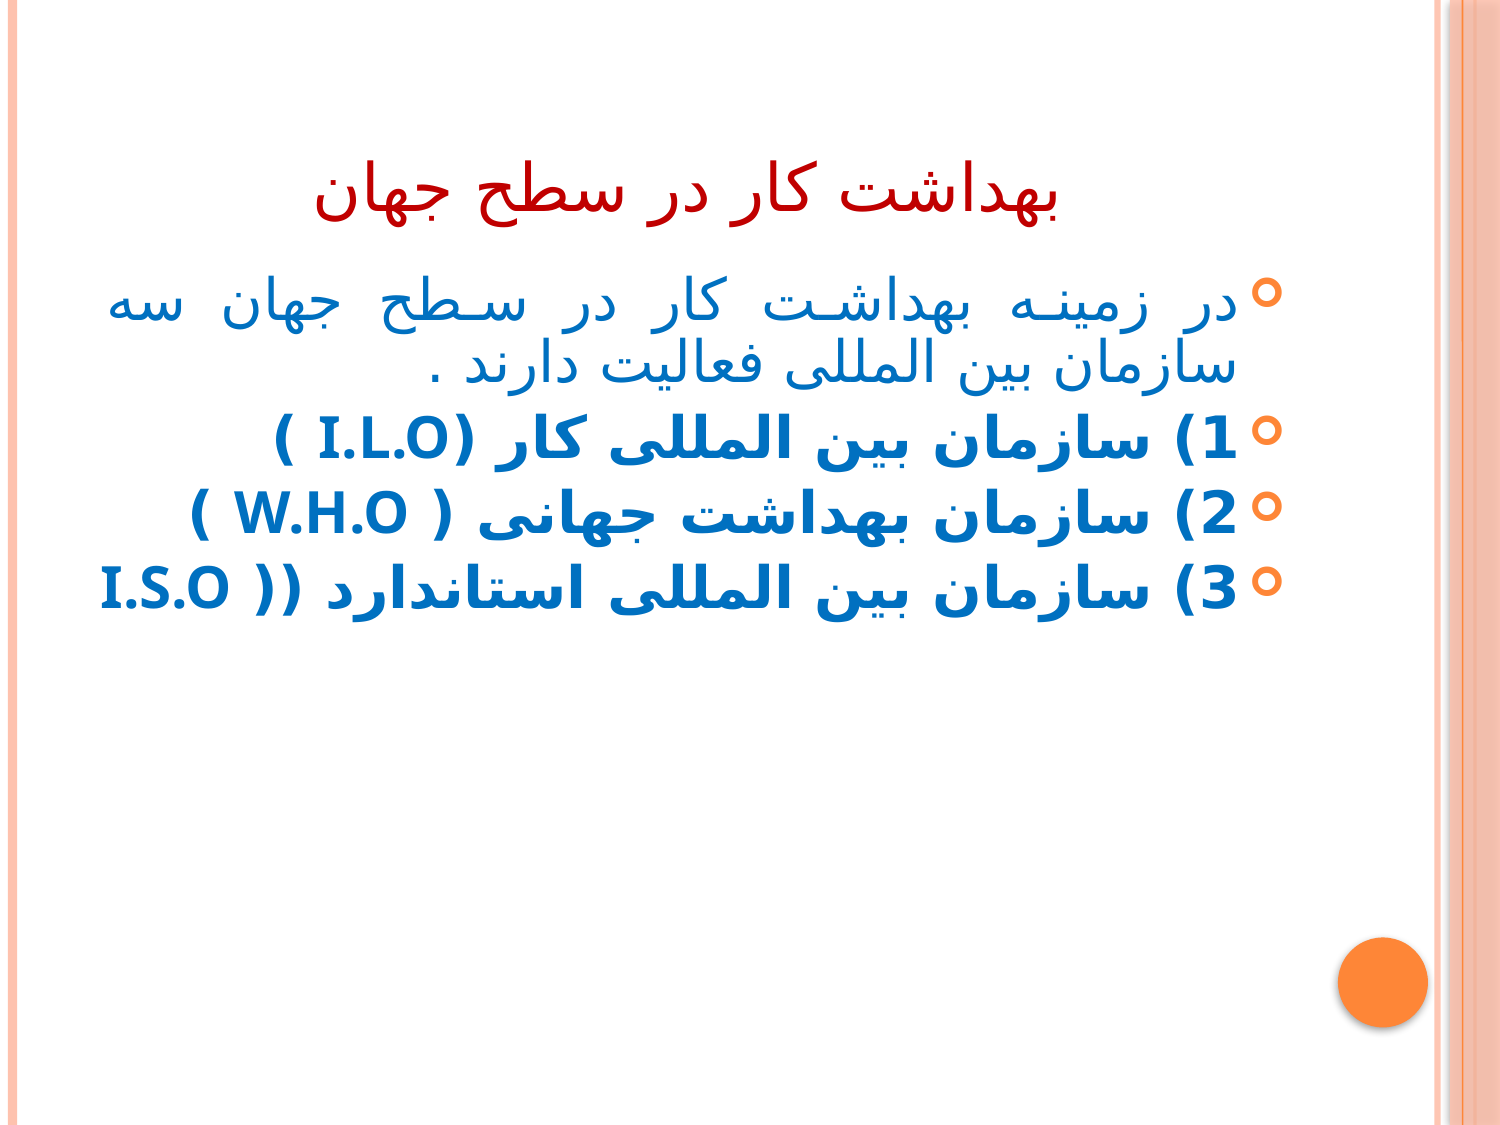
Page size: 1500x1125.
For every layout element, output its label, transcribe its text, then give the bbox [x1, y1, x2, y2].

list در زمینه بهداشت کار در سطح جهان سه سازمان بین المللی فعالیت دارند . 1) سازمان بین المللی کار (I.L.O ) 2) سازمان بهداشت جهانی ( W.H.O ) 3) سازمان بین المللی استاندارد (( I.S.O [75, 262, 1300, 1062]
title بهداشت کار در سطح جهان [75, 45, 1300, 233]
